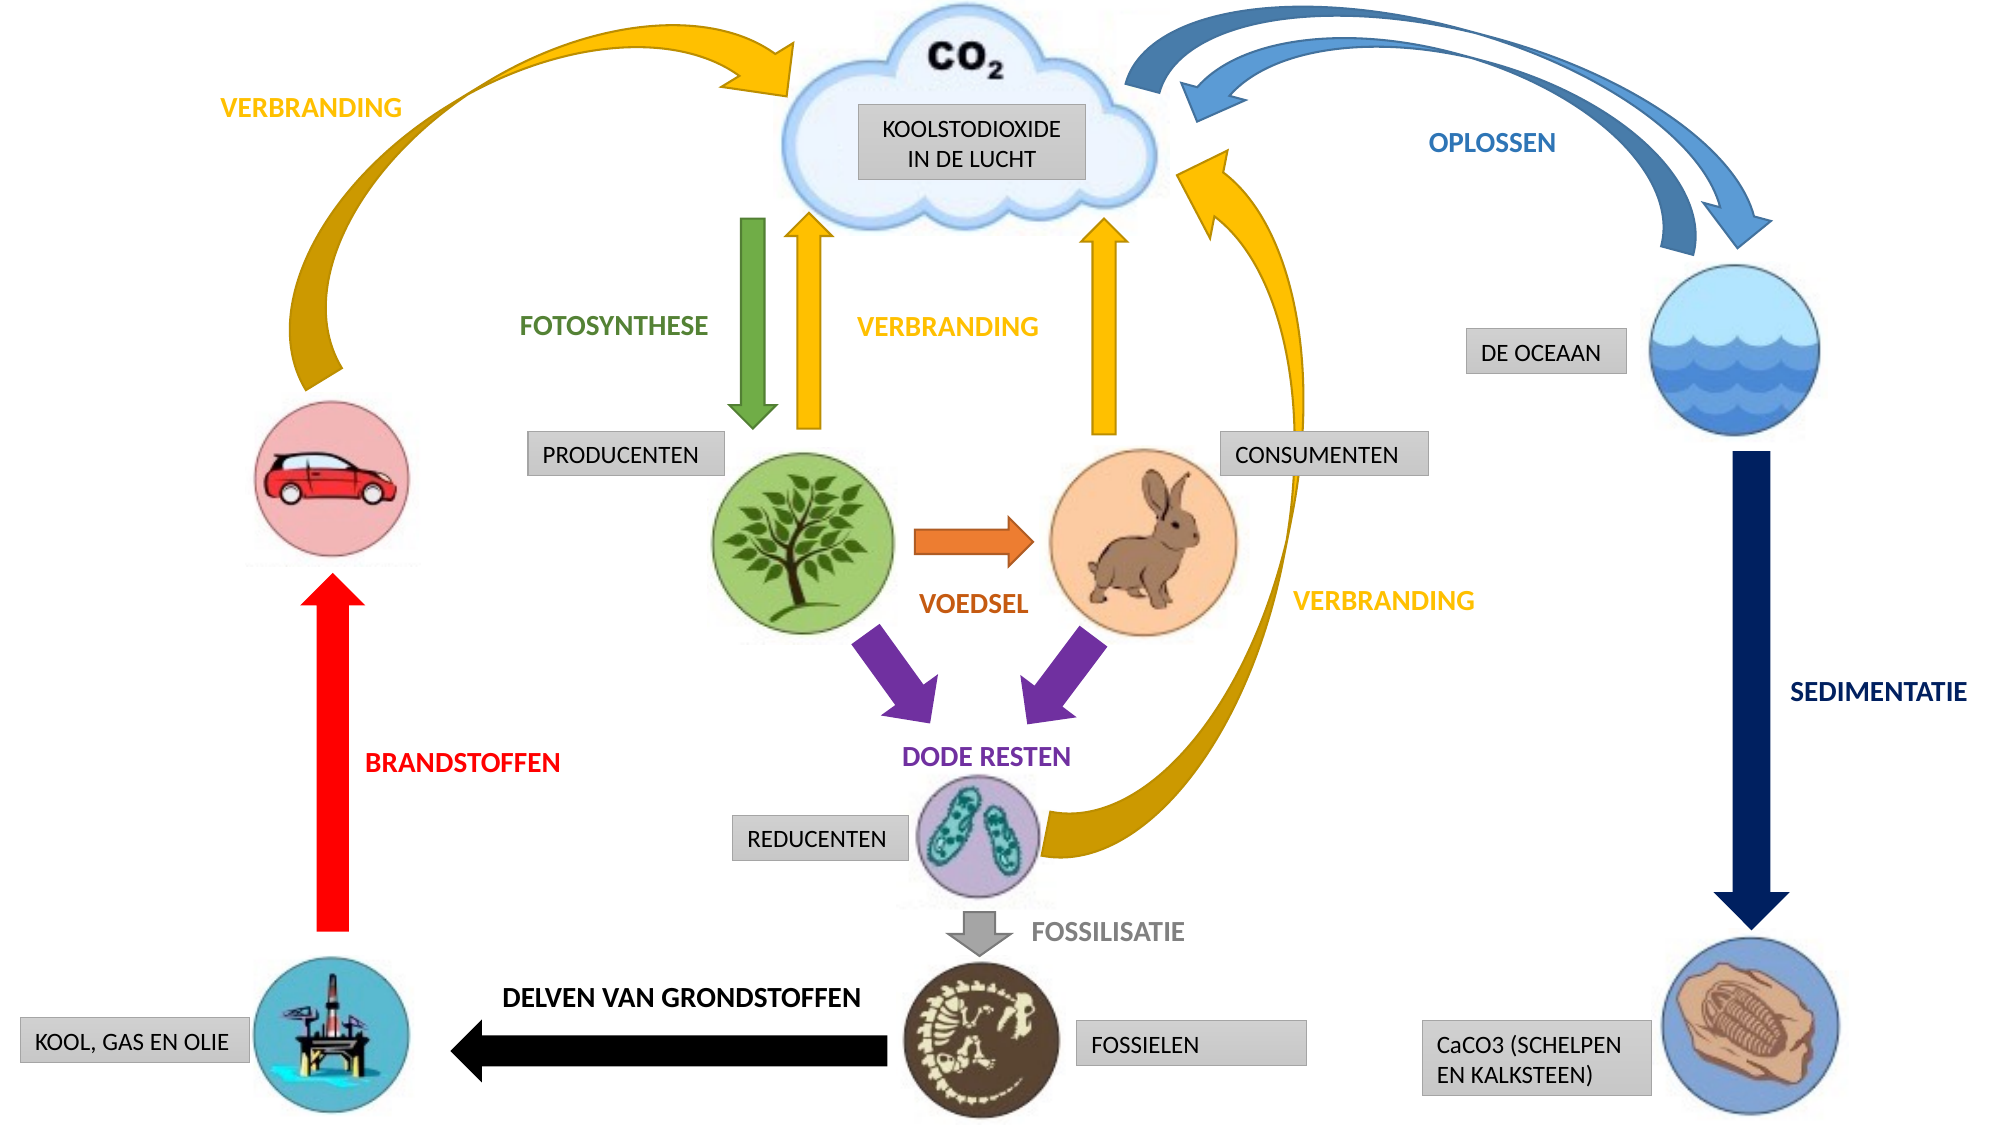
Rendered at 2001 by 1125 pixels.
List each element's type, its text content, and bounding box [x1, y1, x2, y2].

text_box REDUCENTEN [732, 815, 896, 861]
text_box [451, 971, 887, 1080]
picture [1640, 261, 1828, 448]
picture [245, 392, 421, 567]
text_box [302, 574, 578, 931]
picture [896, 781, 1061, 913]
picture [896, 955, 1066, 1125]
text_box KOOL, GAS EN OLIE [20, 1017, 249, 1063]
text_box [948, 905, 1202, 956]
picture [249, 955, 416, 1125]
text_box DE OCEAAN [1492, 328, 1627, 374]
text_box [1132, 32, 1801, 193]
picture [773, 0, 1170, 236]
text_box [1078, 236, 1111, 436]
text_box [785, 212, 1056, 429]
picture [1651, 928, 1849, 1122]
picture [707, 447, 902, 645]
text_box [864, 624, 1094, 781]
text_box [204, 76, 823, 245]
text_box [903, 517, 1045, 624]
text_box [1715, 452, 1984, 929]
text_box CaCO3 (SCHELPEN EN KALKSTEEN) [1422, 1020, 1651, 1096]
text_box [1111, 141, 1492, 881]
picture [1039, 445, 1111, 648]
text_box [504, 245, 777, 429]
text_box PRODUCENTEN [527, 431, 725, 476]
text_box FOSSIELEN [1076, 1020, 1307, 1066]
